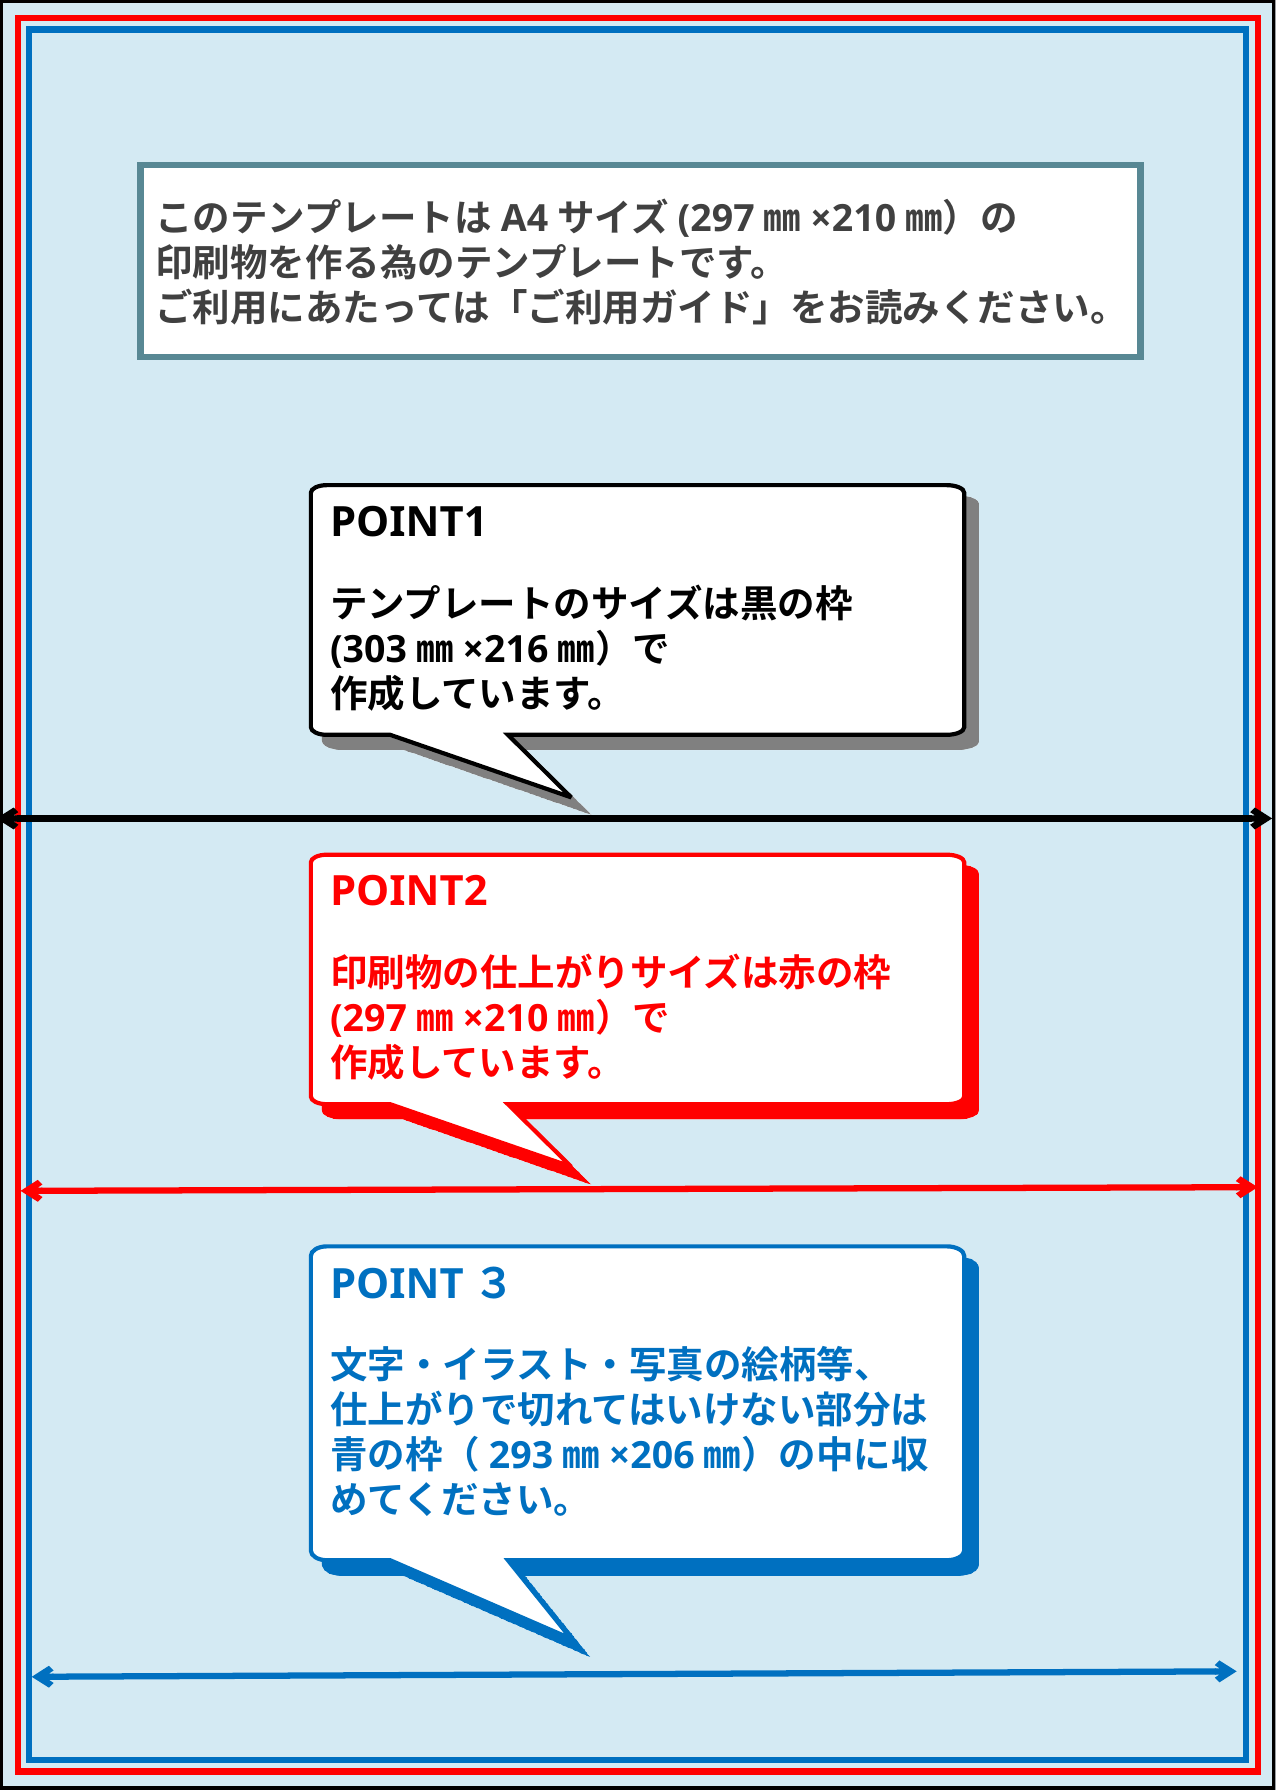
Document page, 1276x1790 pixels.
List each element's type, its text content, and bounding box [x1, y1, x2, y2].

text_box [17, 17, 1259, 815]
text_box POINT1 テンプレートのサイズは黒の枠 (303㎜×216㎜）で 作成しています。 [310, 485, 965, 798]
text_box このテンプレートはA4サイズ(297㎜×210㎜）の 印刷物を作る為のテンプレートです。 ご利用にあたっては「ご利用ガイド」をお読みください。 [140, 164, 1142, 358]
text_box [28, 822, 1247, 1187]
text_box POINT３ 文字・イラスト・写真の絵柄等、 仕上がりで切れてはいけない部分は 青の枠（293㎜×206㎜）の中に収めてください。 [310, 1246, 965, 1639]
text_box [20, 1187, 1258, 1191]
text_box [28, 28, 1247, 815]
text_box [28, 1191, 1247, 1761]
text_box [17, 822, 1259, 1773]
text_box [31, 1671, 1237, 1677]
text_box [0, 0, 1276, 1790]
text_box POINT2 印刷物の仕上がりサイズは赤の枠(297㎜×210㎜）で 作成しています。 [310, 854, 965, 1167]
